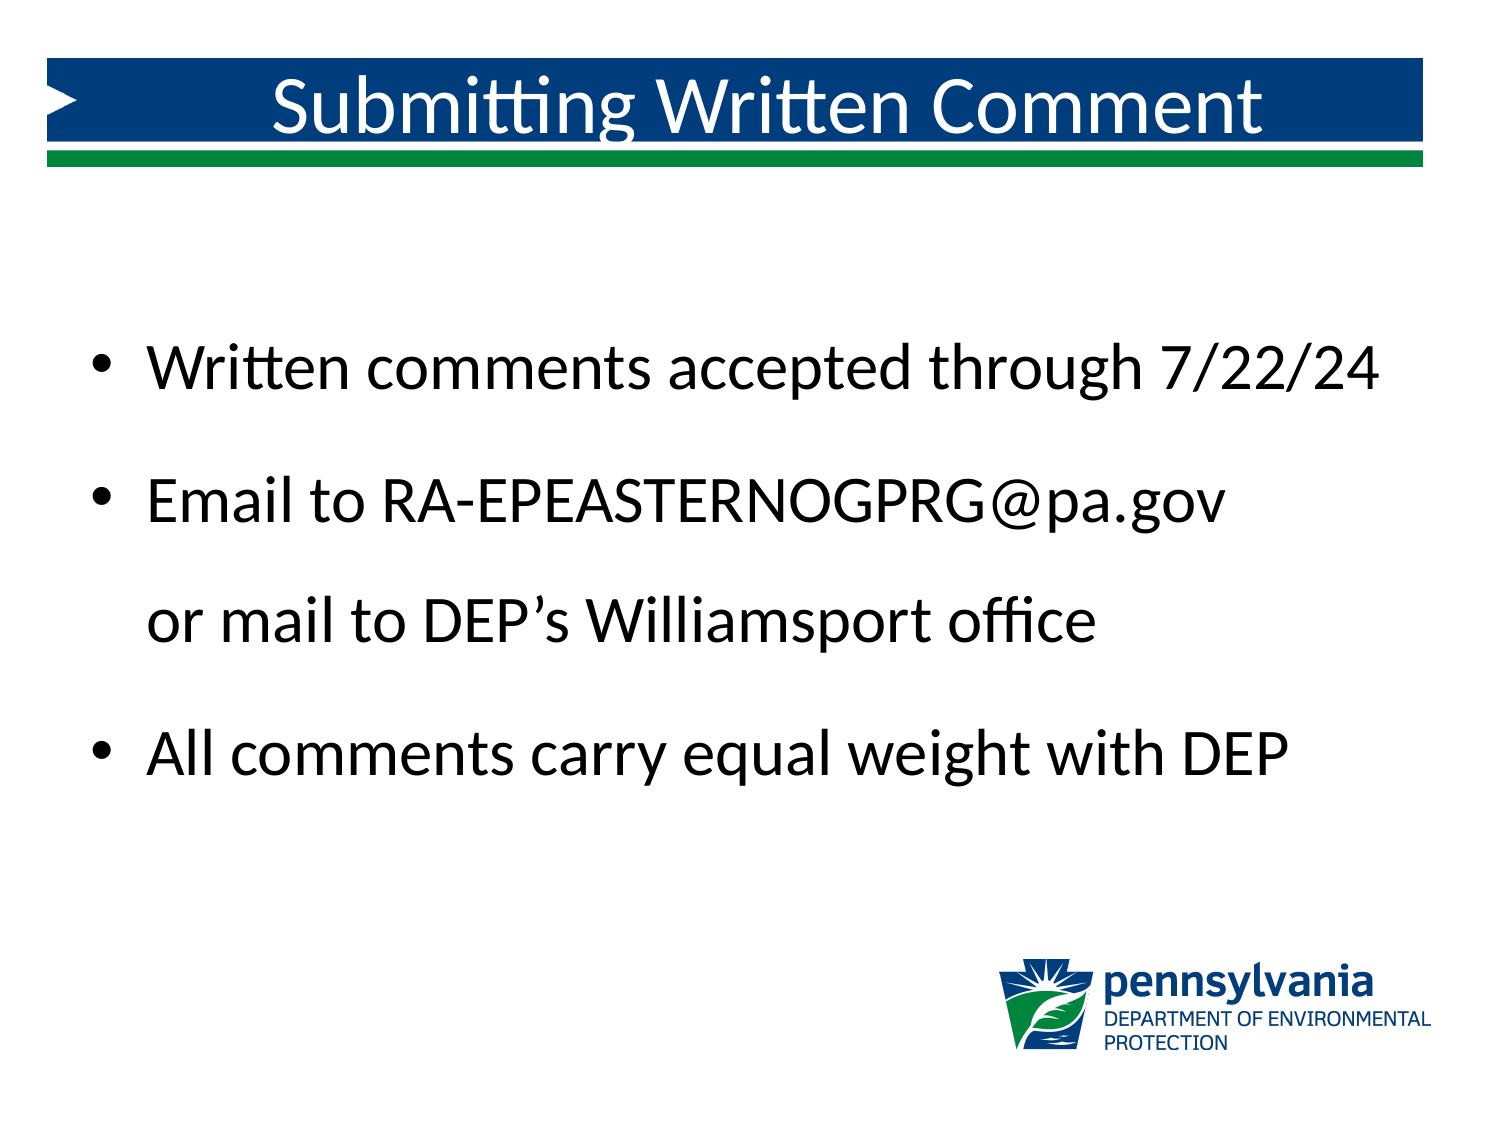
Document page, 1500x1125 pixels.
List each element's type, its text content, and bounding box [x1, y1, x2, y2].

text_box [47, 58, 1423, 167]
list Written comments accepted through 7/22/24 Email to RA-EPEASTERNOGPRG@pa.gov or mail to DEP’s Williamsport office All comments carry equal weight with DEP [75, 275, 1425, 849]
picture [999, 958, 1431, 1051]
